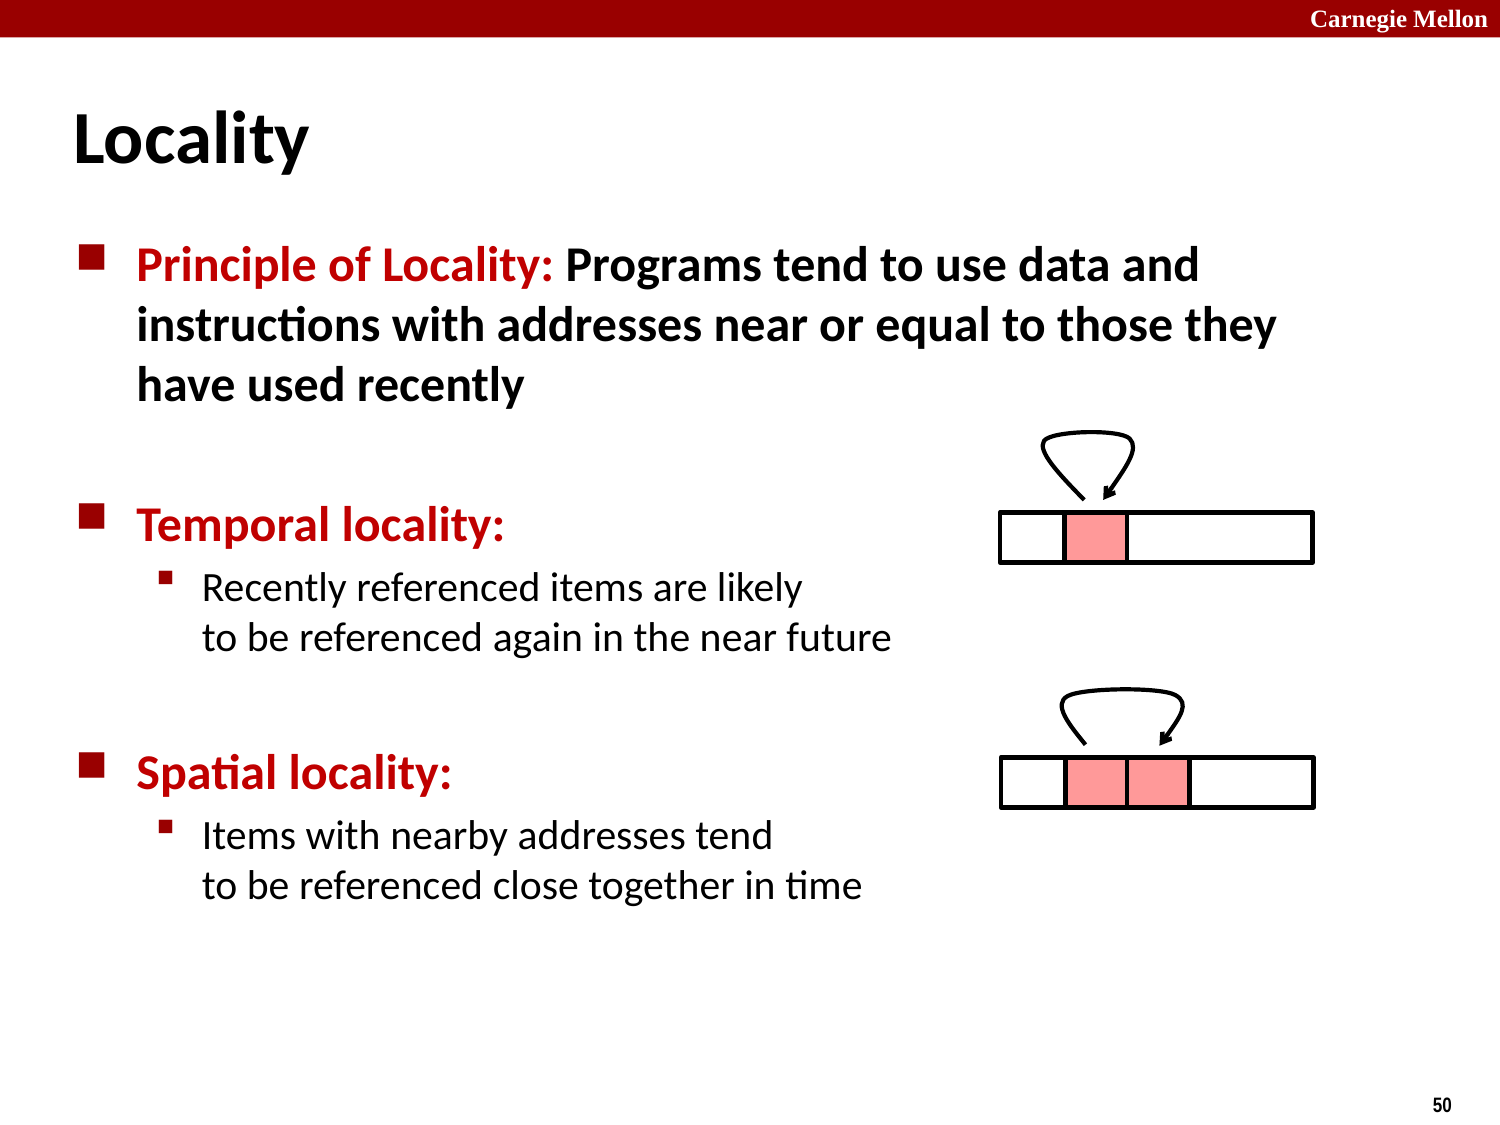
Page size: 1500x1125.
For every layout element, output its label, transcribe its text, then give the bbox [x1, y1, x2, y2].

list Principle of Locality: Programs tend to use data and instructions with addresses near or equal to those they have used recently Temporal locality: Recently referenced items are likely to be referenced again in the near future Spatial locality: Items with nearby addresses tend to be referenced close together in time [64, 223, 1361, 1040]
text_box [1190, 757, 1314, 808]
text_box [999, 512, 1064, 563]
title Locality [58, 71, 1401, 197]
text_box [1065, 757, 1127, 808]
text_box [1127, 757, 1190, 808]
text_box [1127, 512, 1313, 563]
text_box [1061, 689, 1183, 746]
text_box [1064, 512, 1127, 563]
text_box [1042, 431, 1134, 500]
text_box [1000, 757, 1065, 808]
